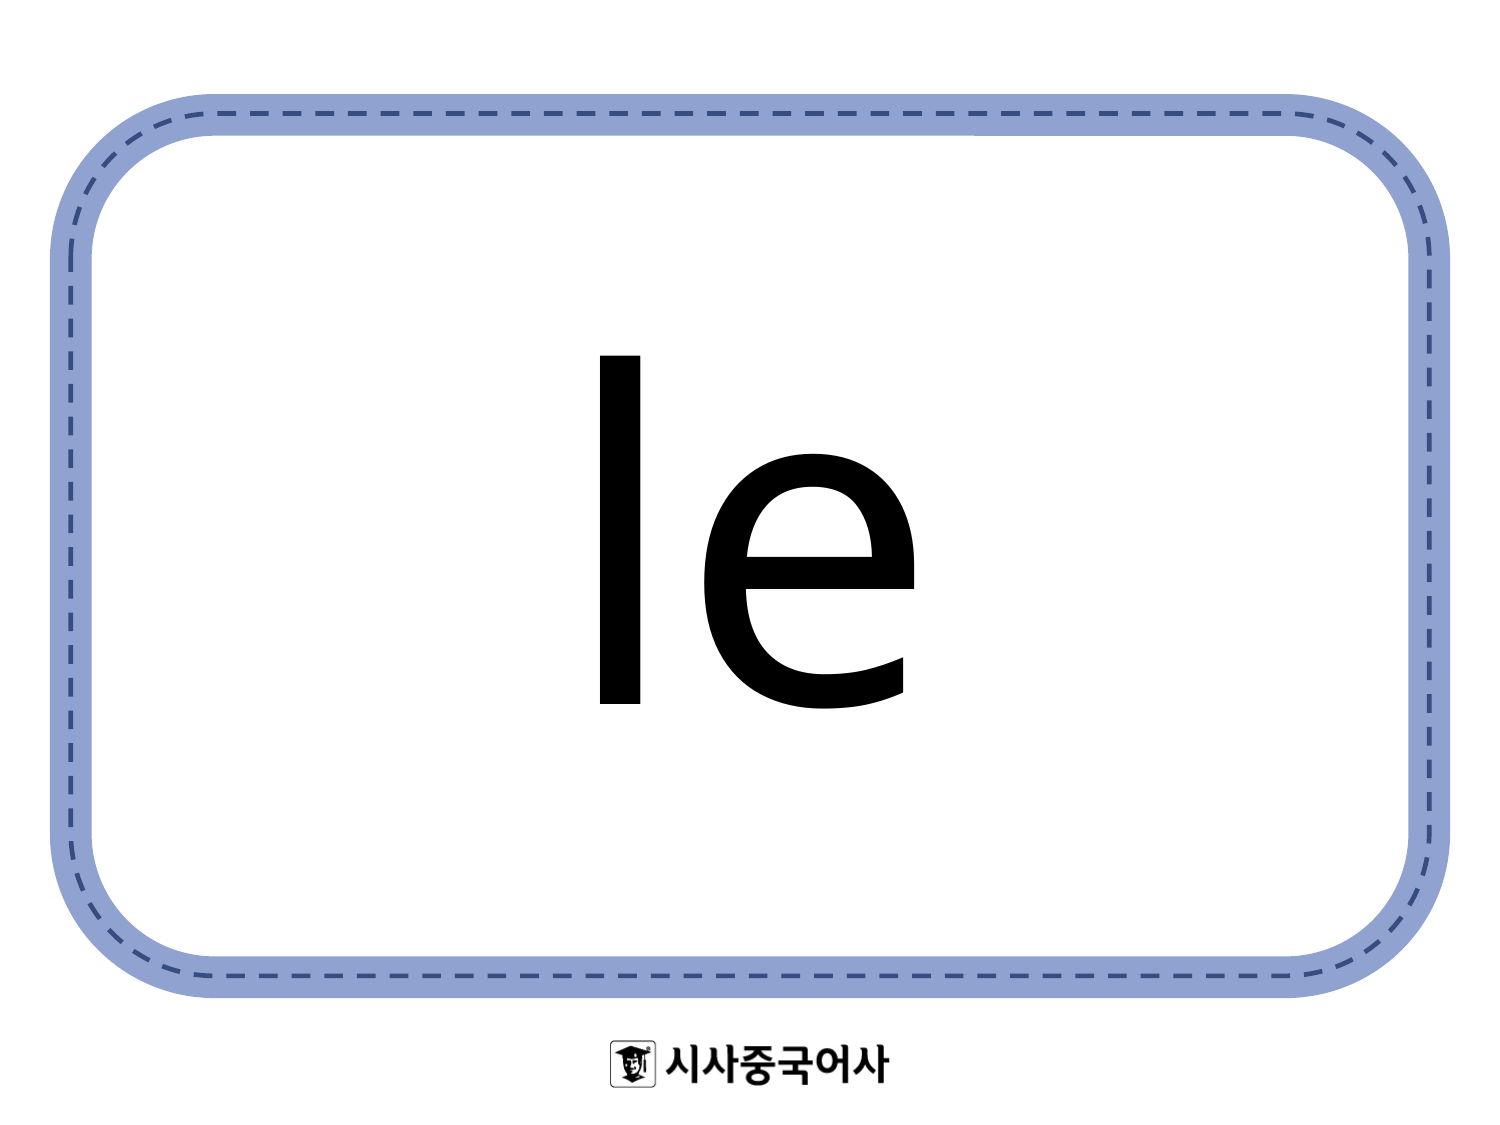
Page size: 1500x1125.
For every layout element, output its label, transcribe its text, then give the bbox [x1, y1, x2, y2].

picture [602, 1034, 898, 1094]
text_box le [145, 189, 1354, 853]
